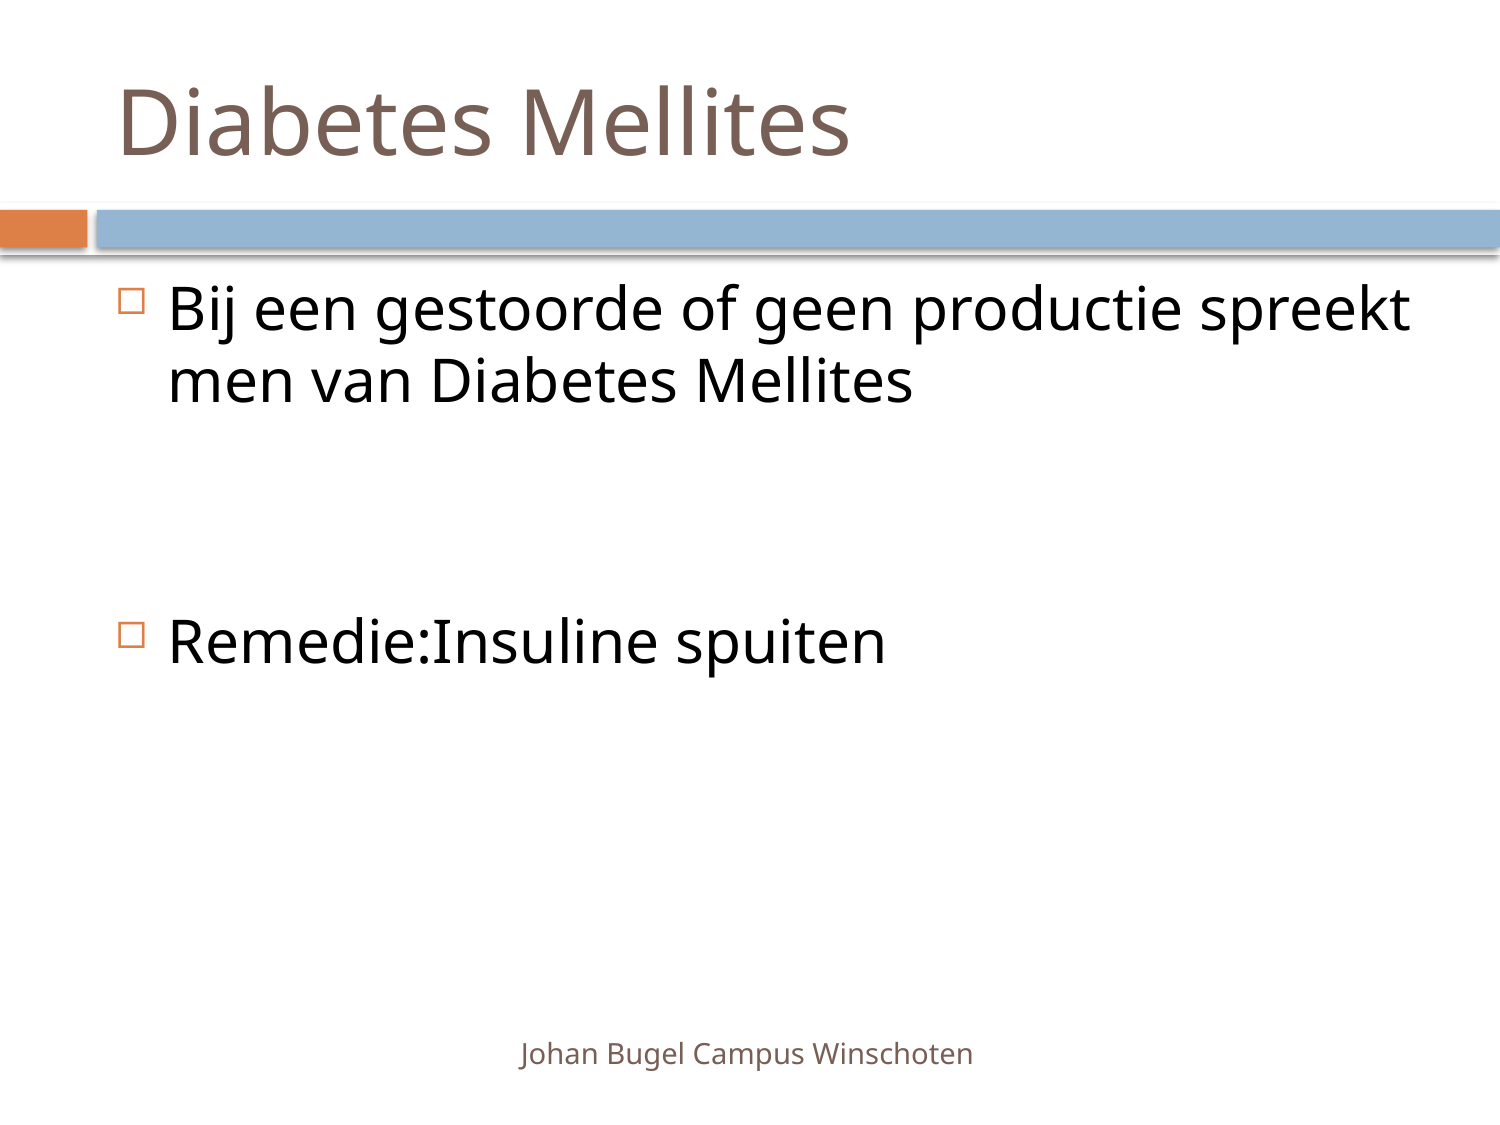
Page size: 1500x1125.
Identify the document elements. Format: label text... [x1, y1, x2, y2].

footer Johan Bugel Campus Winschoten [99, 1025, 990, 1085]
title Diabetes Mellites [100, 37, 1439, 201]
list Bij een gestoorde of geen productie spreekt men van Diabetes Mellites Remedie:Insuline spuiten [100, 262, 1439, 1001]
